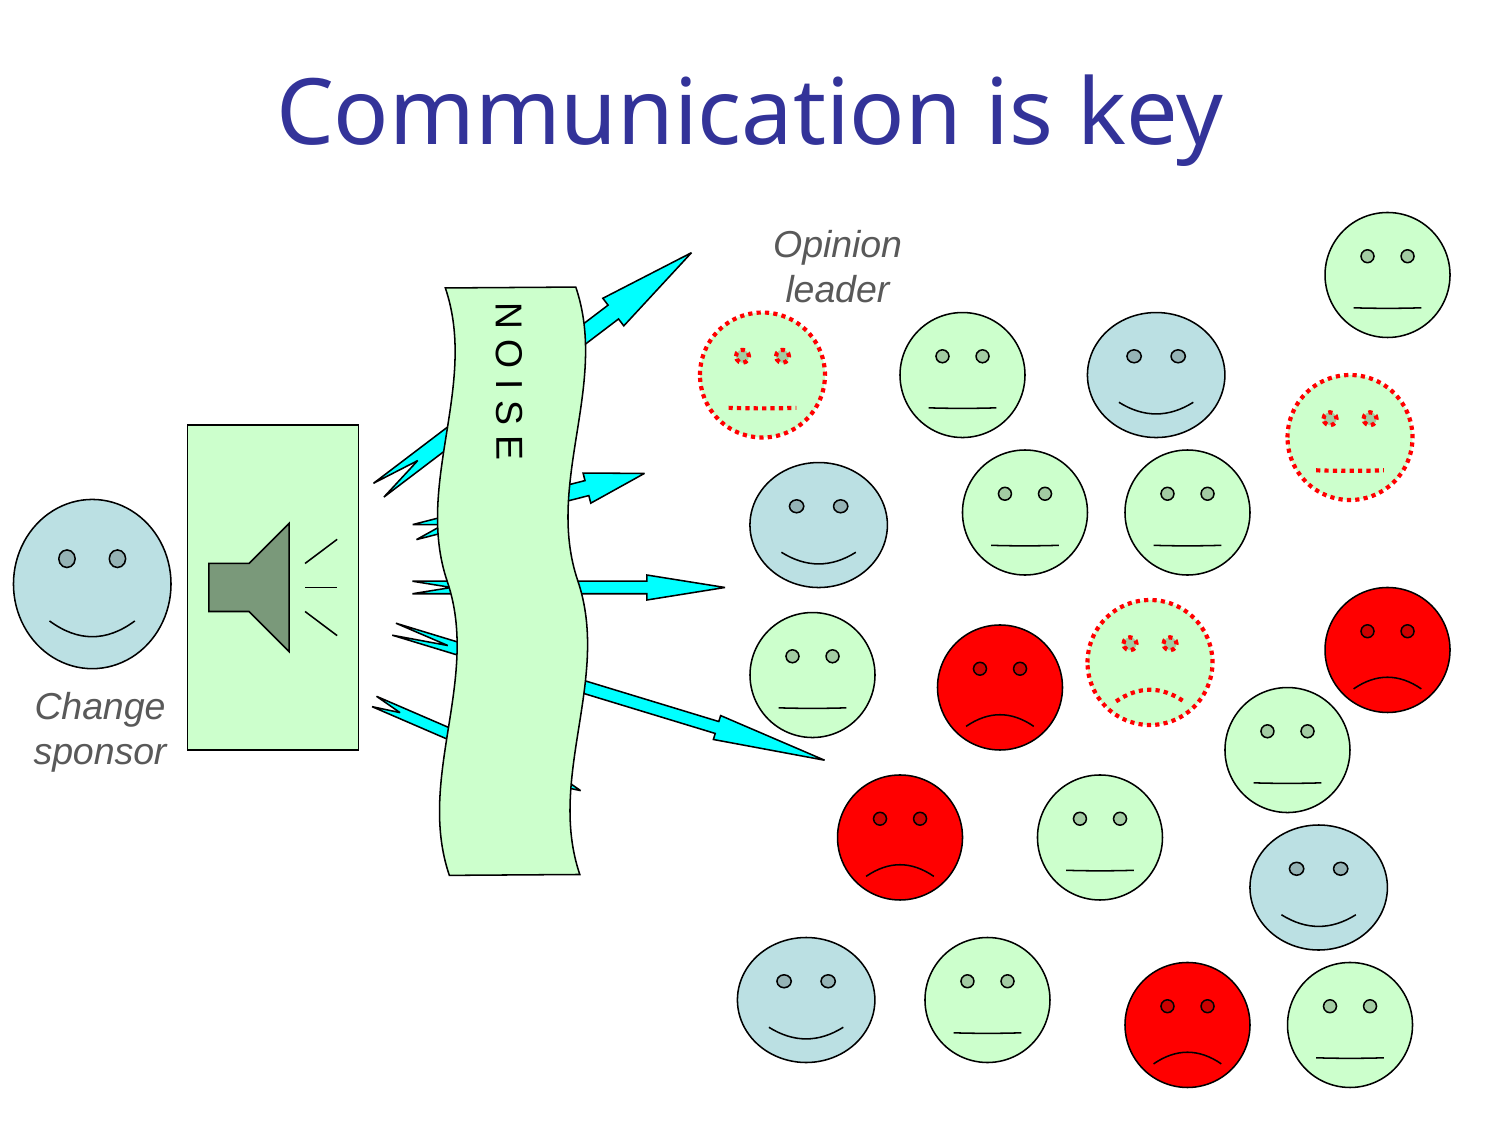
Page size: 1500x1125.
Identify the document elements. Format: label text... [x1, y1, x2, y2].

text_box [412, 581, 450, 594]
text_box [584, 252, 692, 344]
title Communication is key [75, 45, 1425, 233]
text_box [1287, 375, 1413, 501]
text_box Change sponsor [0, 674, 200, 780]
text_box [937, 624, 1063, 751]
text_box [924, 937, 1051, 1063]
text_box [1287, 962, 1413, 1088]
text_box Opinion leader [737, 212, 938, 318]
text_box [749, 462, 888, 588]
text_box [1087, 600, 1213, 726]
text_box [571, 784, 581, 791]
text_box [900, 312, 1026, 438]
text_box [392, 623, 457, 655]
text_box [372, 696, 448, 739]
text_box [13, 499, 172, 669]
text_box [569, 473, 645, 504]
text_box [187, 425, 359, 751]
text_box [373, 427, 447, 498]
text_box [416, 528, 438, 540]
text_box [1325, 587, 1451, 713]
text_box N O I S E [437, 287, 588, 876]
text_box [579, 575, 725, 601]
text_box [699, 317, 826, 438]
text_box [584, 681, 825, 761]
text_box [1037, 774, 1163, 901]
text_box [1325, 212, 1451, 338]
text_box [750, 612, 876, 738]
text_box [962, 450, 1088, 576]
text_box [1249, 825, 1388, 951]
text_box [1125, 450, 1251, 576]
text_box [837, 774, 963, 901]
text_box [1087, 312, 1225, 438]
text_box [412, 518, 437, 525]
text_box [737, 937, 875, 1063]
text_box [1125, 962, 1251, 1088]
text_box [1224, 687, 1351, 813]
